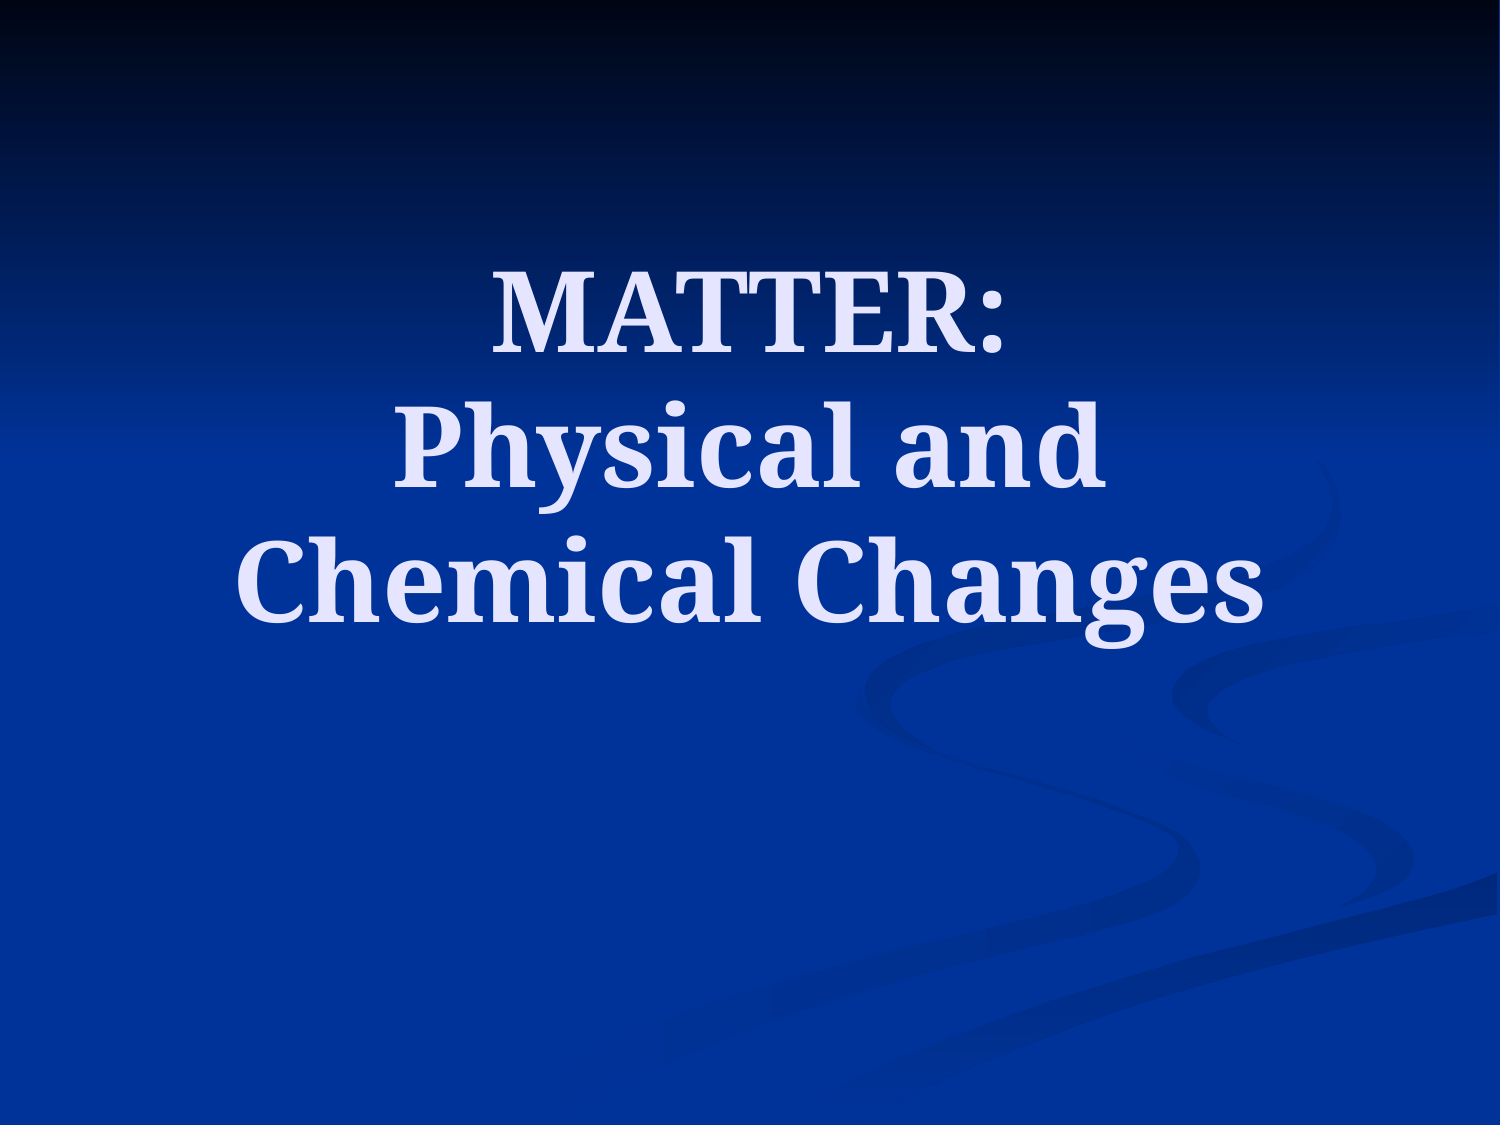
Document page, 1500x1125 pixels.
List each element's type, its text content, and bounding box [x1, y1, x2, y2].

title MATTER: Physical and Chemical Changes [112, 284, 1388, 601]
